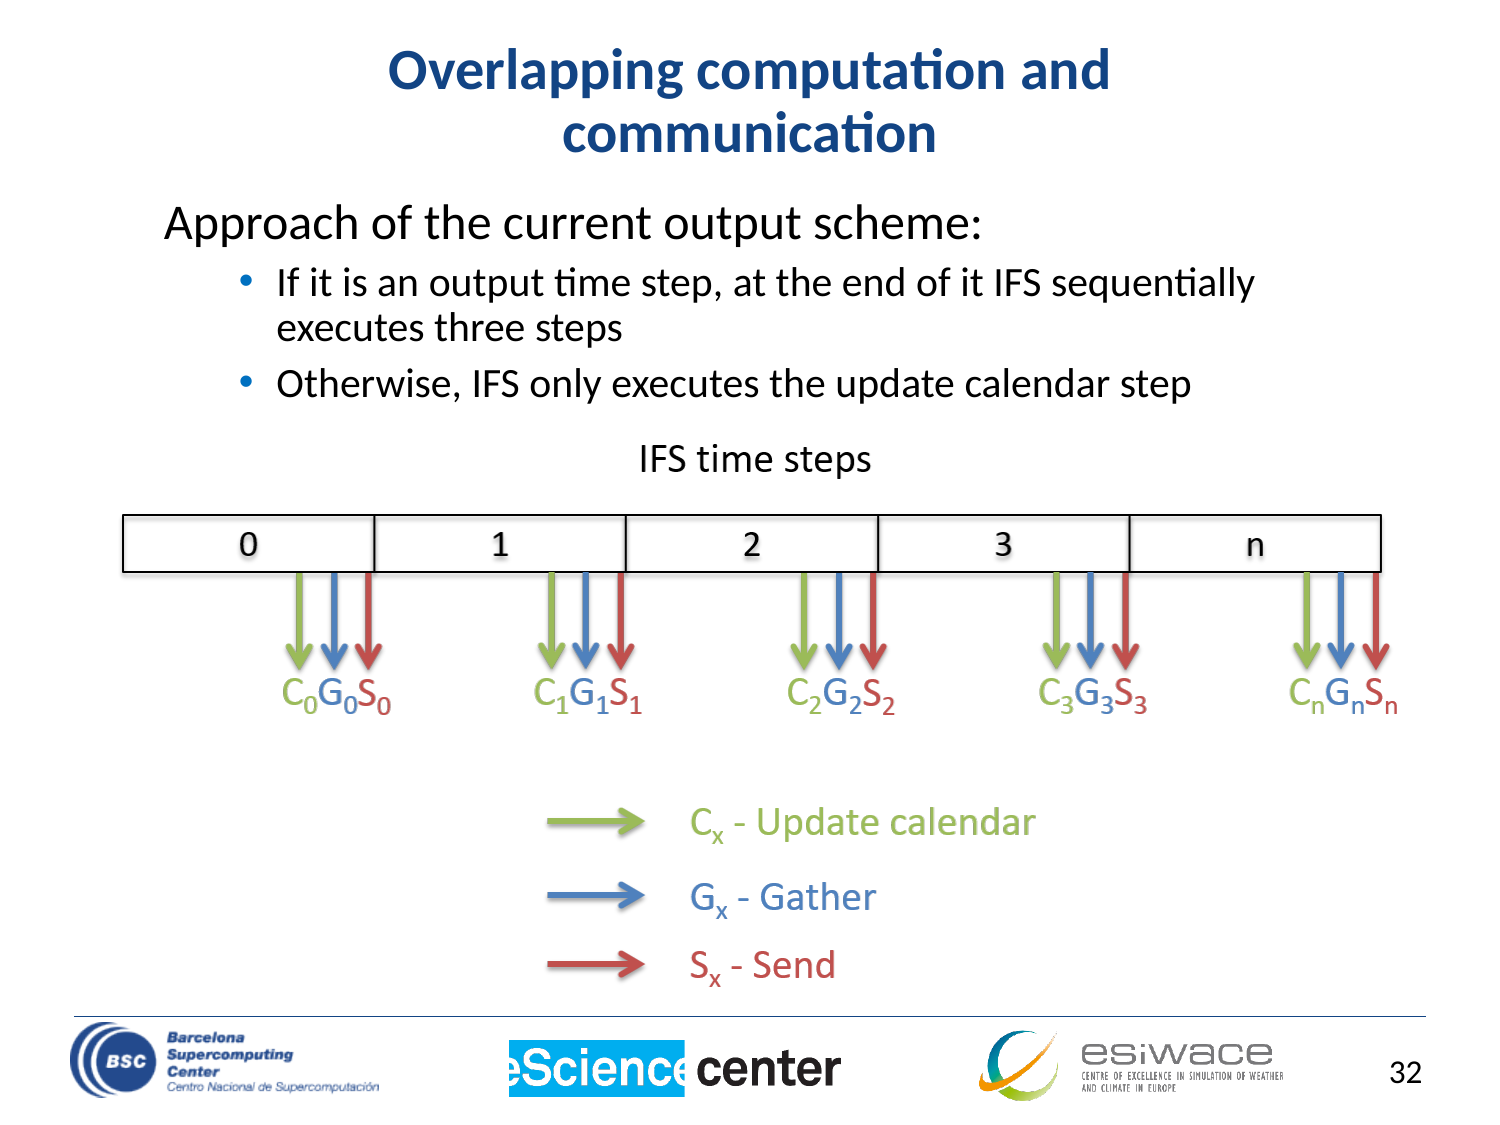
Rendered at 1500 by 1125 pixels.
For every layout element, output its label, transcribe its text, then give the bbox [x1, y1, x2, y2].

picture [115, 419, 1419, 1016]
list Approach of the current output scheme: If it is an output time step, at the end of it IFS sequentially executes three steps Otherwise, IFS only executes the update calendar step [140, 166, 1360, 419]
title Overlapping computation and communication [192, 45, 1308, 159]
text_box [73, 1016, 1438, 1103]
